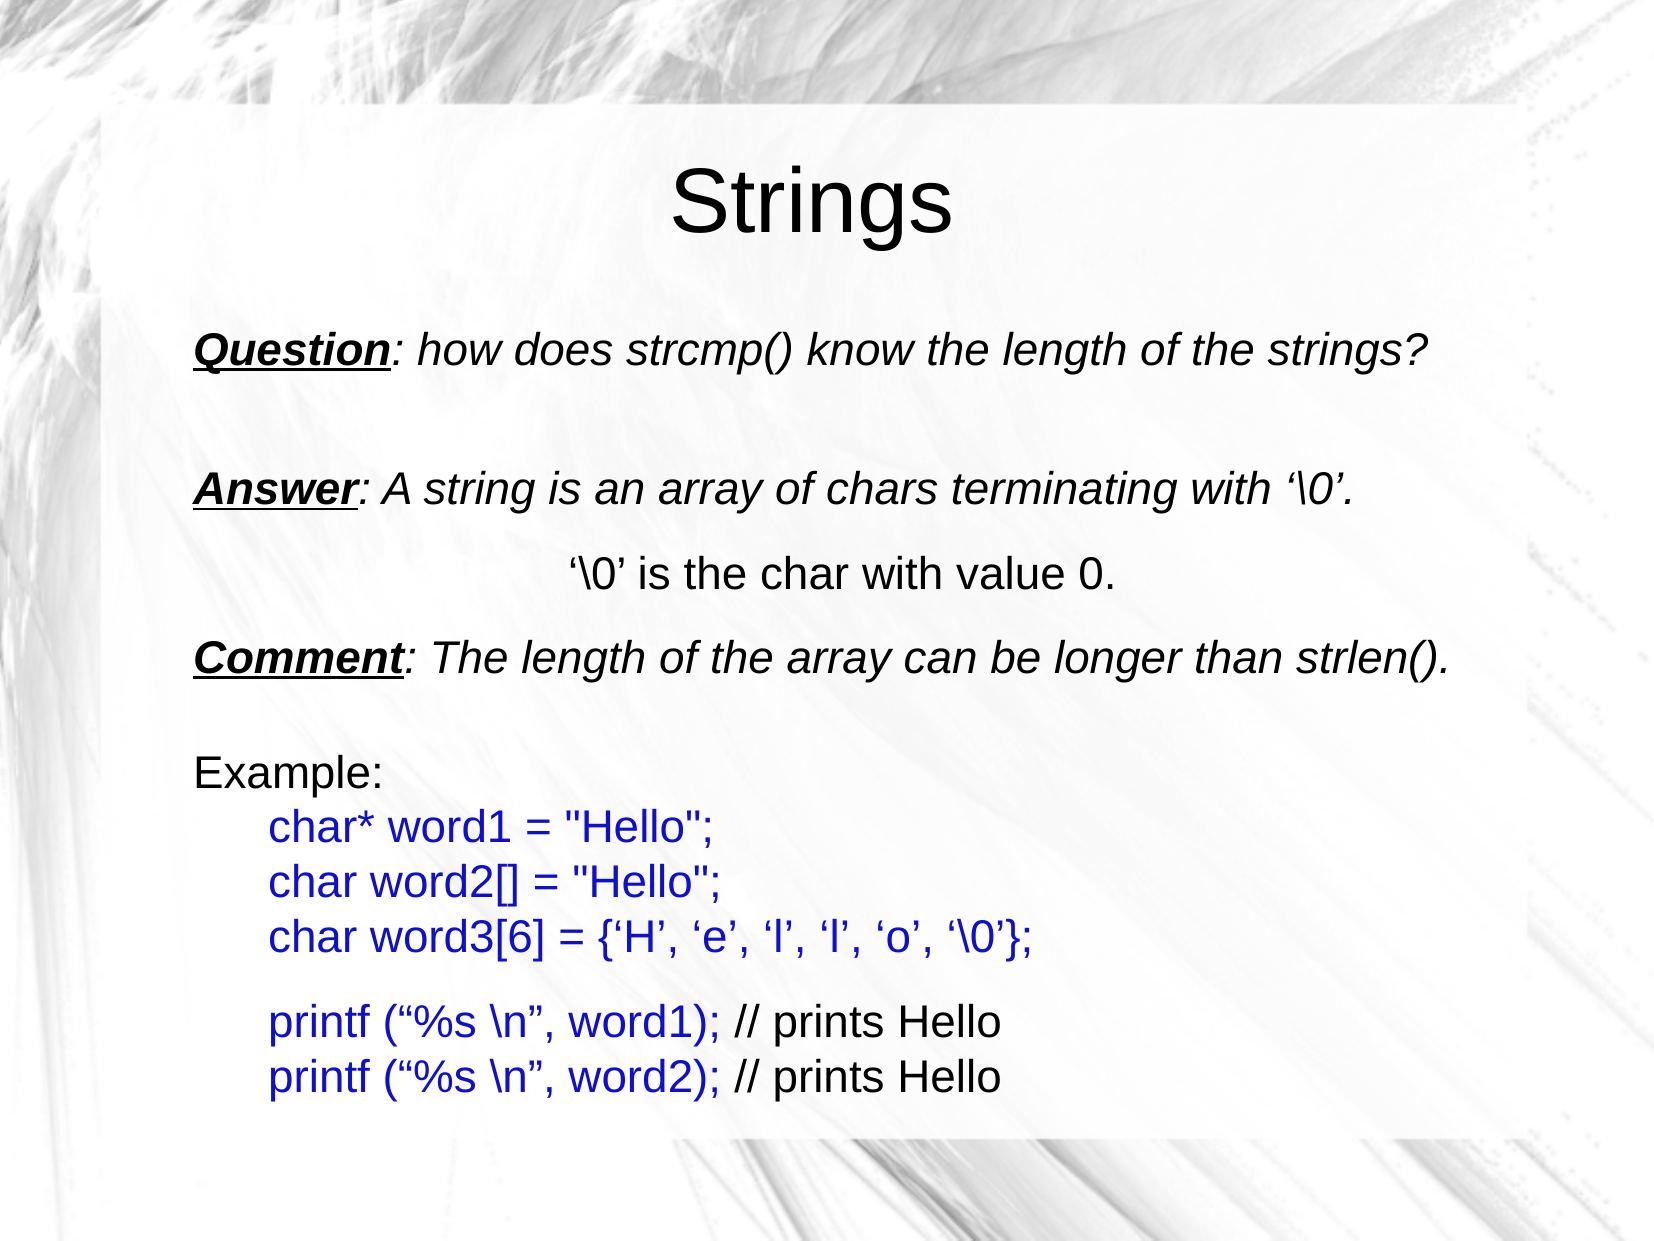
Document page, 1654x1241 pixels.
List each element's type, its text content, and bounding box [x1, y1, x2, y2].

title Strings [118, 93, 1506, 299]
picture [0, 0, 1654, 1241]
list Question: how does strcmp() know the length of the strings? Answer: A string is an array of chars terminating with ‘\0’. ‘\0’ is the char with value 0. Comment: The length of the array can be longer than strlen(). Example: char* word1 = "Hello"; char word2[] = "Hello"; char word3[6] = {‘H’, ‘e’, ‘l’, ‘l’, ‘o’, ‘\0’}; printf (“%s \n”, word1); // prints Hello printf (“%s \n”, word2); // prints Hello [118, 319, 1571, 1109]
